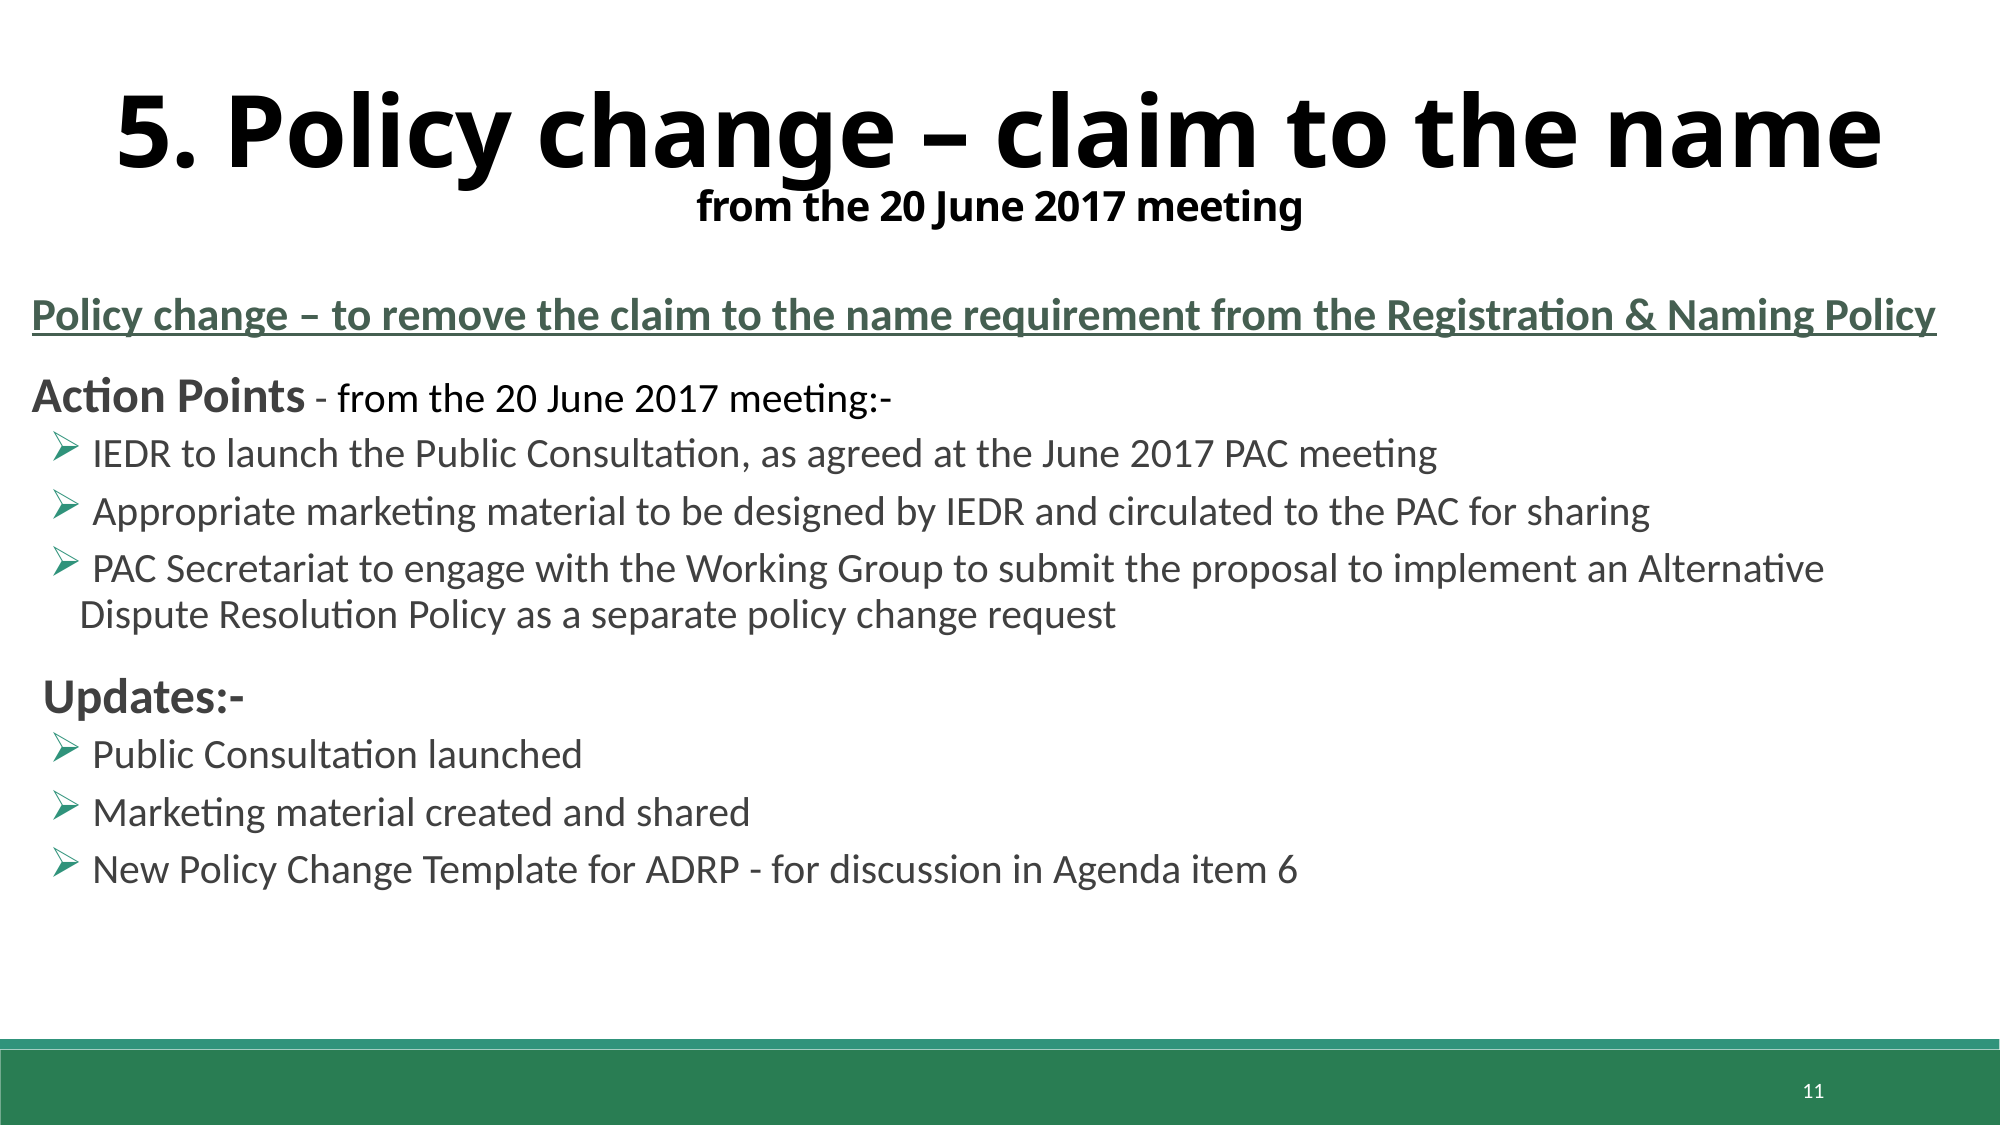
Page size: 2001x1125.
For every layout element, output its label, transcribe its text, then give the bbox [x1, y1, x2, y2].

list Policy change – to remove the claim to the name requirement from the Registration & Naming Policy Action Points - from the 20 June 2017 meeting:- IEDR to launch the Public Consultation, as agreed at the June 2017 PAC meeting Appropriate marketing material to be designed by IEDR and circulated to the PAC for sharing PAC Secretariat to engage with the Working Group to submit the proposal to implement an Alternative Dispute Resolution Policy as a separate policy change request Updates:- Public Consultation launched Marketing material created and shared New Policy Change Template for ADRP - for discussion in Agenda item 6 [16, 283, 1956, 1125]
title 5. Policy change – claim to the name from the 20 June 2017 meeting [0, 0, 2000, 238]
